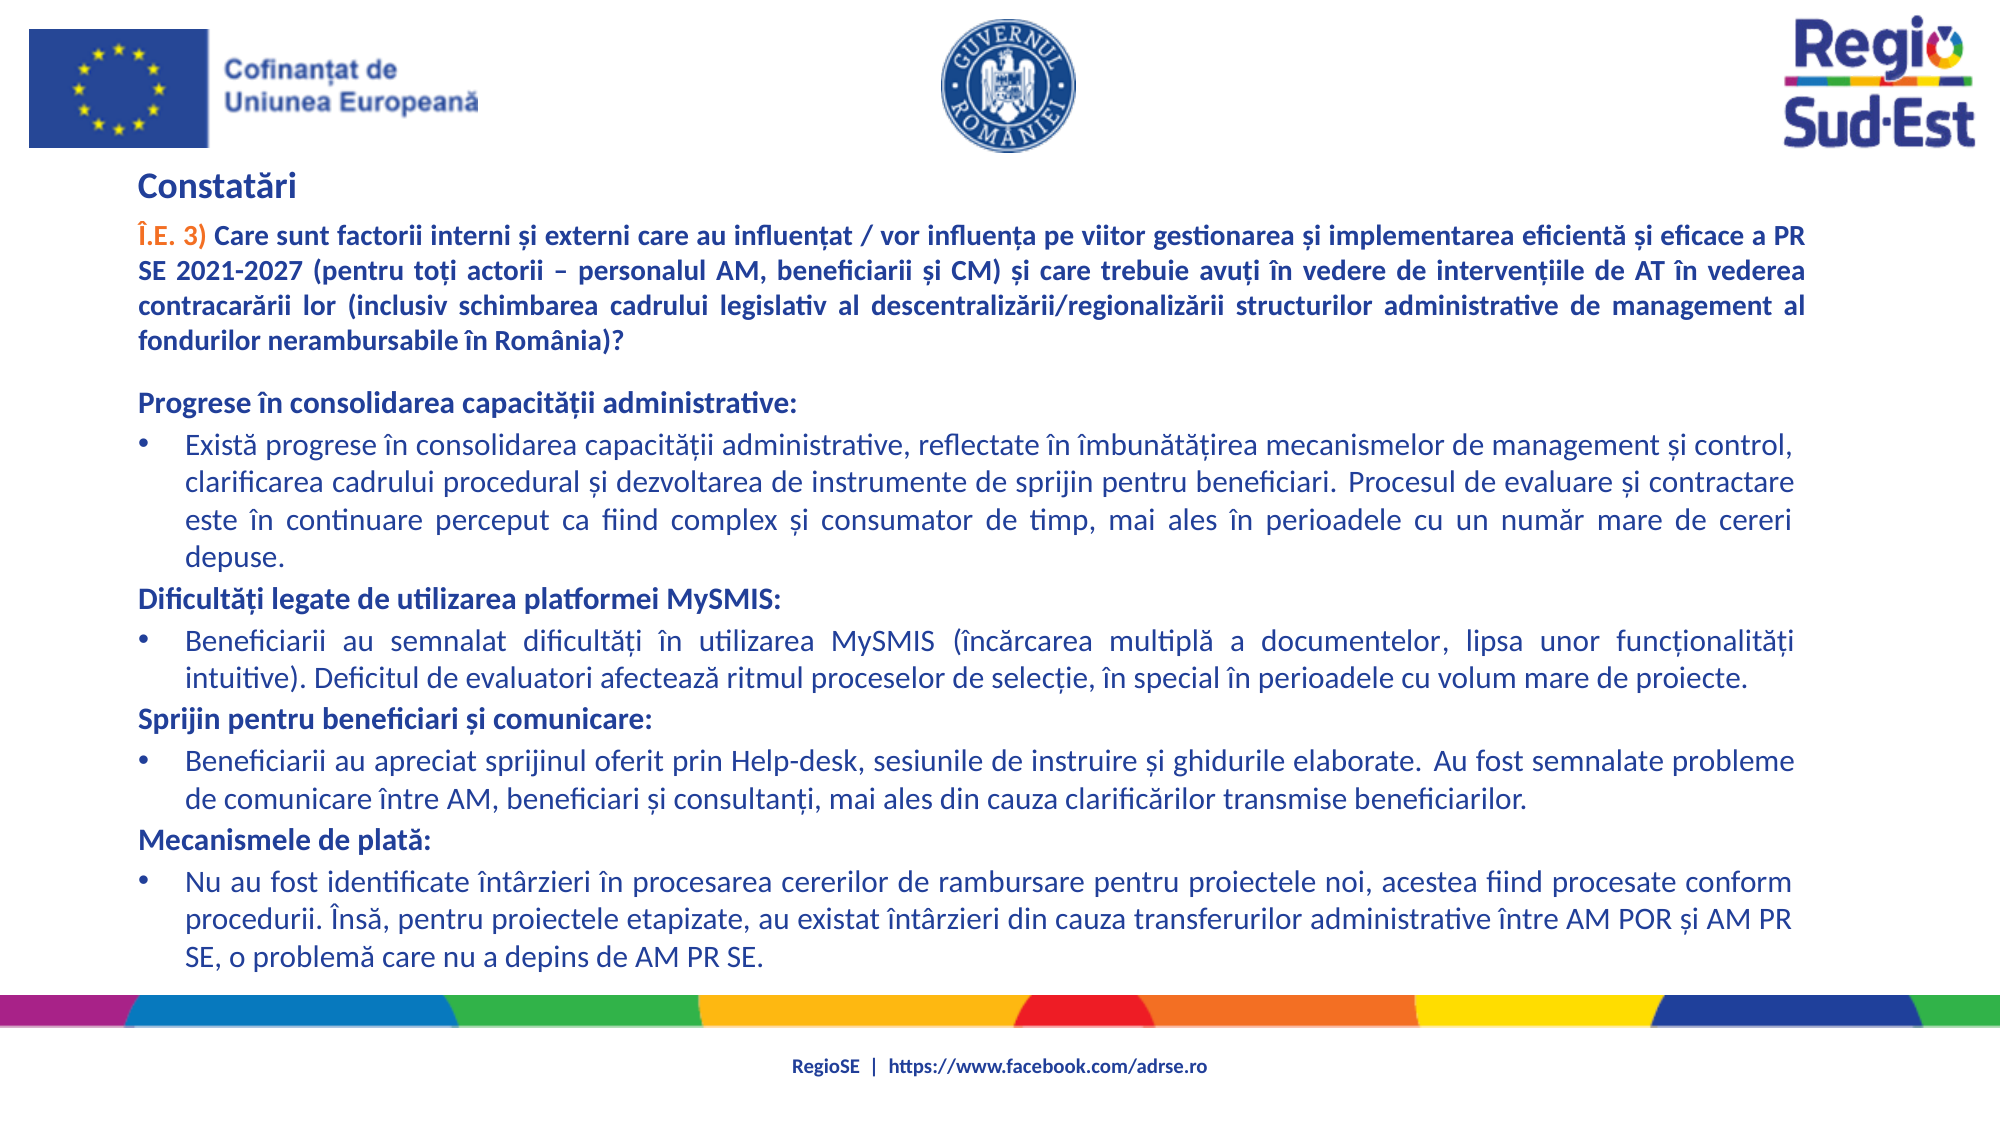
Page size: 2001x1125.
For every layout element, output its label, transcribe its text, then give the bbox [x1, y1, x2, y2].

picture [941, 19, 1076, 153]
text_box Î.E. 3) Care sunt factorii interni și externi care au influențat / vor influența pe viitor gestionarea și implementarea eficientă și eficace a PR SE 2021-2027 (pentru toți actorii – personalul AM, beneficiarii și CM) și care trebuie avuți în vedere de intervențiile de AT în vederea contracarării lor (inclusiv schimbarea cadrului legislativ al descentralizării/regionalizării structurilor administrative de management al fondurilor nerambursabile în România)? [123, 208, 1823, 321]
text_box Progrese în consolidarea capacității administrative: Există progrese în consolidarea capacității administrative, reflectate în îmbunătățirea mecanismelor de management și control, clarificarea cadrului procedural și dezvoltarea de instrumente de sprijin pentru beneficiari. Procesul de evaluare și contractare este în continuare perceput ca fiind complex și consumator de timp, mai ales în perioadele cu un număr mare de cereri depuse. Dificultăți legate de utilizarea platformei MySMIS: Beneficiarii au semnalat dificultăți în utilizarea MySMIS (încărcarea multiplă a documentelor, lipsa unor funcționalități intuitive). Deficitul de evaluatori afectează ritmul proceselor de selecție, în special în perioadele cu volum mare de proiecte. Sprijin pentru beneficiari și comunicare: Beneficiarii au apreciat sprijinul oferit prin Help-desk, sesiunile de instruire și ghidurile elaborate. Au fost semnalate probleme de comunicare între AM, beneficiari și consultanți, mai ales din cauza clarificărilor transmise beneficiarilor. Mecanismele de plată: Nu au fost identificate întârzieri în procesarea cererilor de rambursare pentru proiectele noi, acestea fiind procesate conform procedurii. Însă, pentru proiectele etapizate, au existat întârzieri din cauza transferurilor administrative între AM POR și AM PR SE, o problemă care nu a depins de AM PR SE. [123, 375, 1811, 995]
text_box RegioSE | https://www.facebook.com/adrse.ro [776, 1031, 1223, 1085]
picture [28, 28, 478, 148]
picture [0, 995, 2000, 1029]
text_box Constatări [123, 153, 1223, 208]
picture [1759, 0, 2000, 220]
